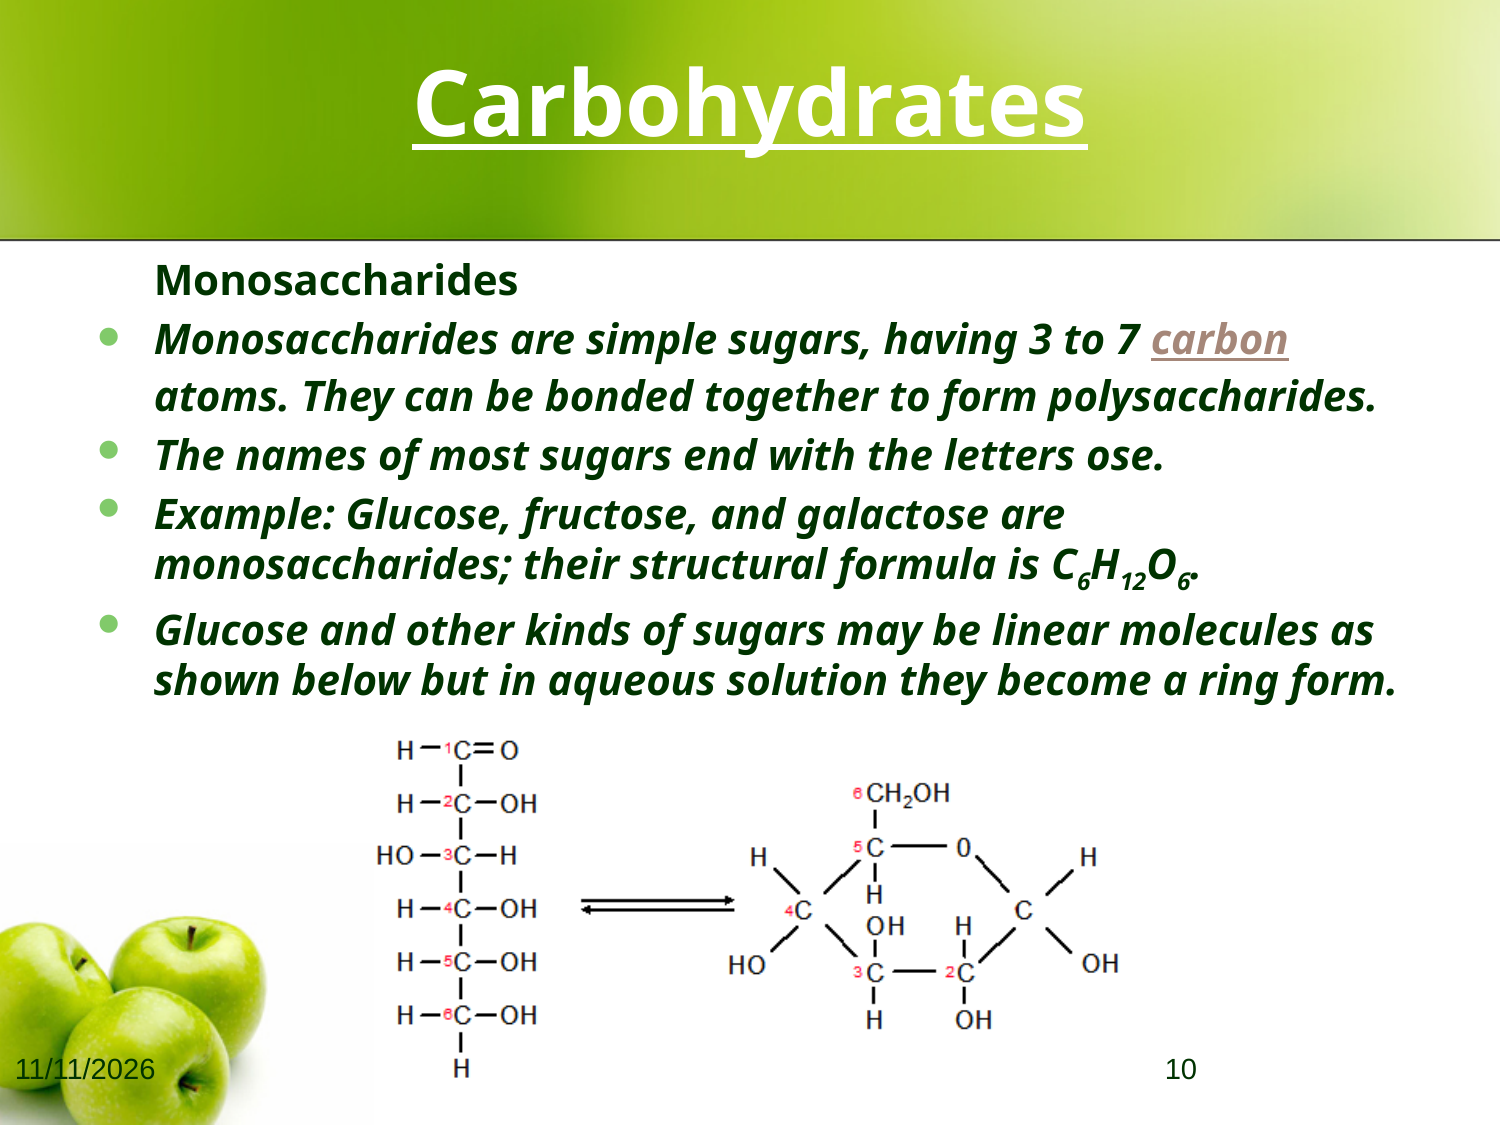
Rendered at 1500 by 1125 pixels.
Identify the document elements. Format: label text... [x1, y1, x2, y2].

list Monosaccharides Monosaccharides are simple sugars, having 3 to 7 carbon atoms. They can be bonded together to form polysaccharides. The names of most sugars end with the letters ose. Example: Glucose, fructose, and galactose are monosaccharides; their structural formula is C6H12O6. Glucose and other kinds of sugars may be linear molecules as shown below but in aqueous solution they become a ring form. [81, 245, 1433, 727]
slide_number 10 [1149, 1042, 1500, 1103]
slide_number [0, 1042, 350, 1103]
title Carbohydrates [62, 24, 1438, 176]
picture [0, 0, 1500, 1125]
